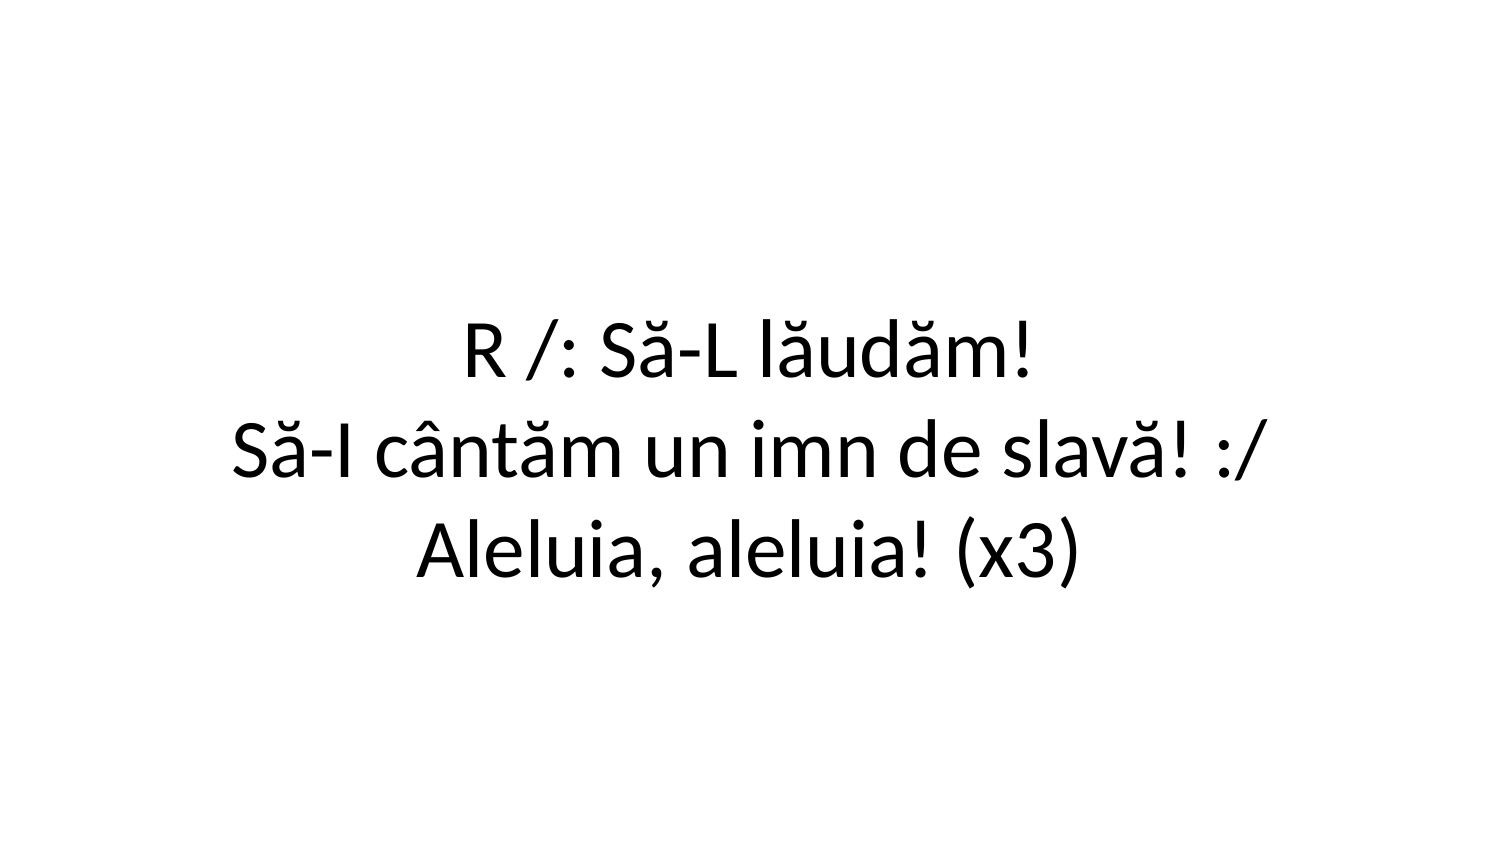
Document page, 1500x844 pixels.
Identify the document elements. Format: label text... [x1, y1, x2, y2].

text_box R /: Să-L lăudăm! Să-I cântăm un imn de slavă! :/ Aleluia, aleluia! (x3) [216, 242, 1284, 602]
